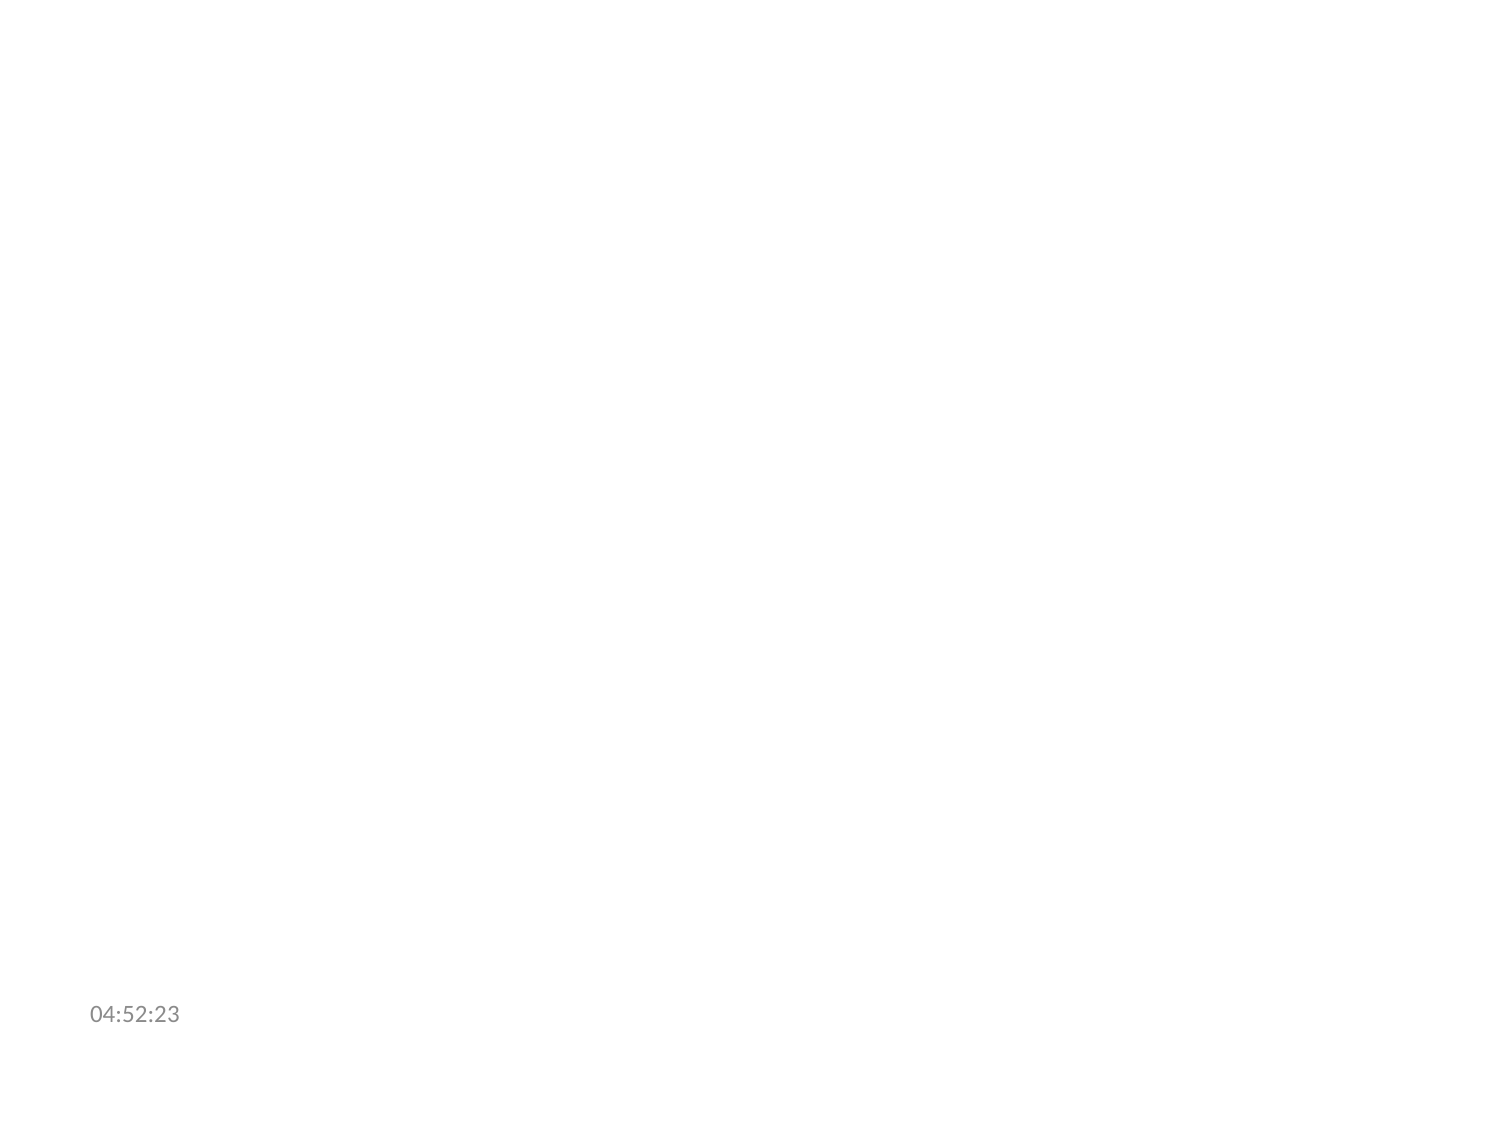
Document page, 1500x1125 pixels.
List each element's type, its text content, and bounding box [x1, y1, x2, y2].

text_box 15:35:09 [75, 982, 425, 1043]
